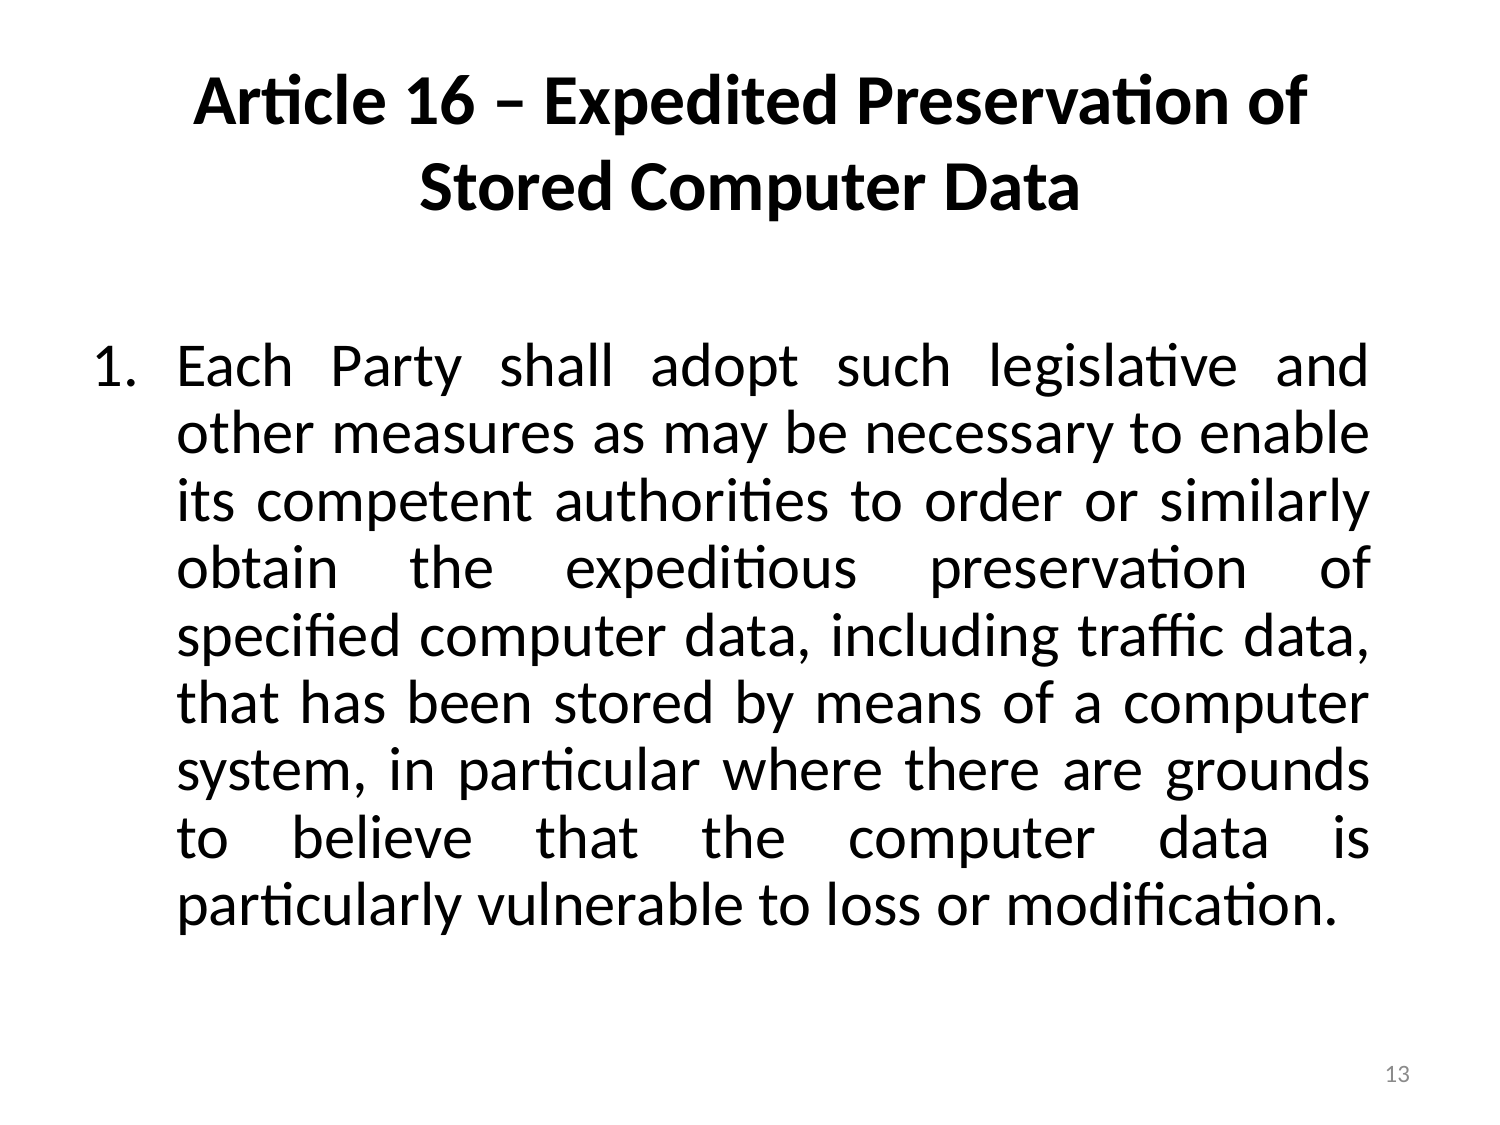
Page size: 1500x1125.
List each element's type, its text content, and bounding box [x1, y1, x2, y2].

list Each Party shall adopt such legislative and other measures as may be necessary to enable its competent authorities to order or similarly obtain the expeditious preservation of specified computer data, including traffic data, that has been stored by means of a computer system, in particular where there are grounds to believe that the computer data is particularly vulnerable to loss or modification. [76, 324, 1388, 1057]
slide_number 13 [1074, 1042, 1425, 1103]
title Article 16 – Expedited Preservation of Stored Computer Data [76, 44, 1426, 232]
